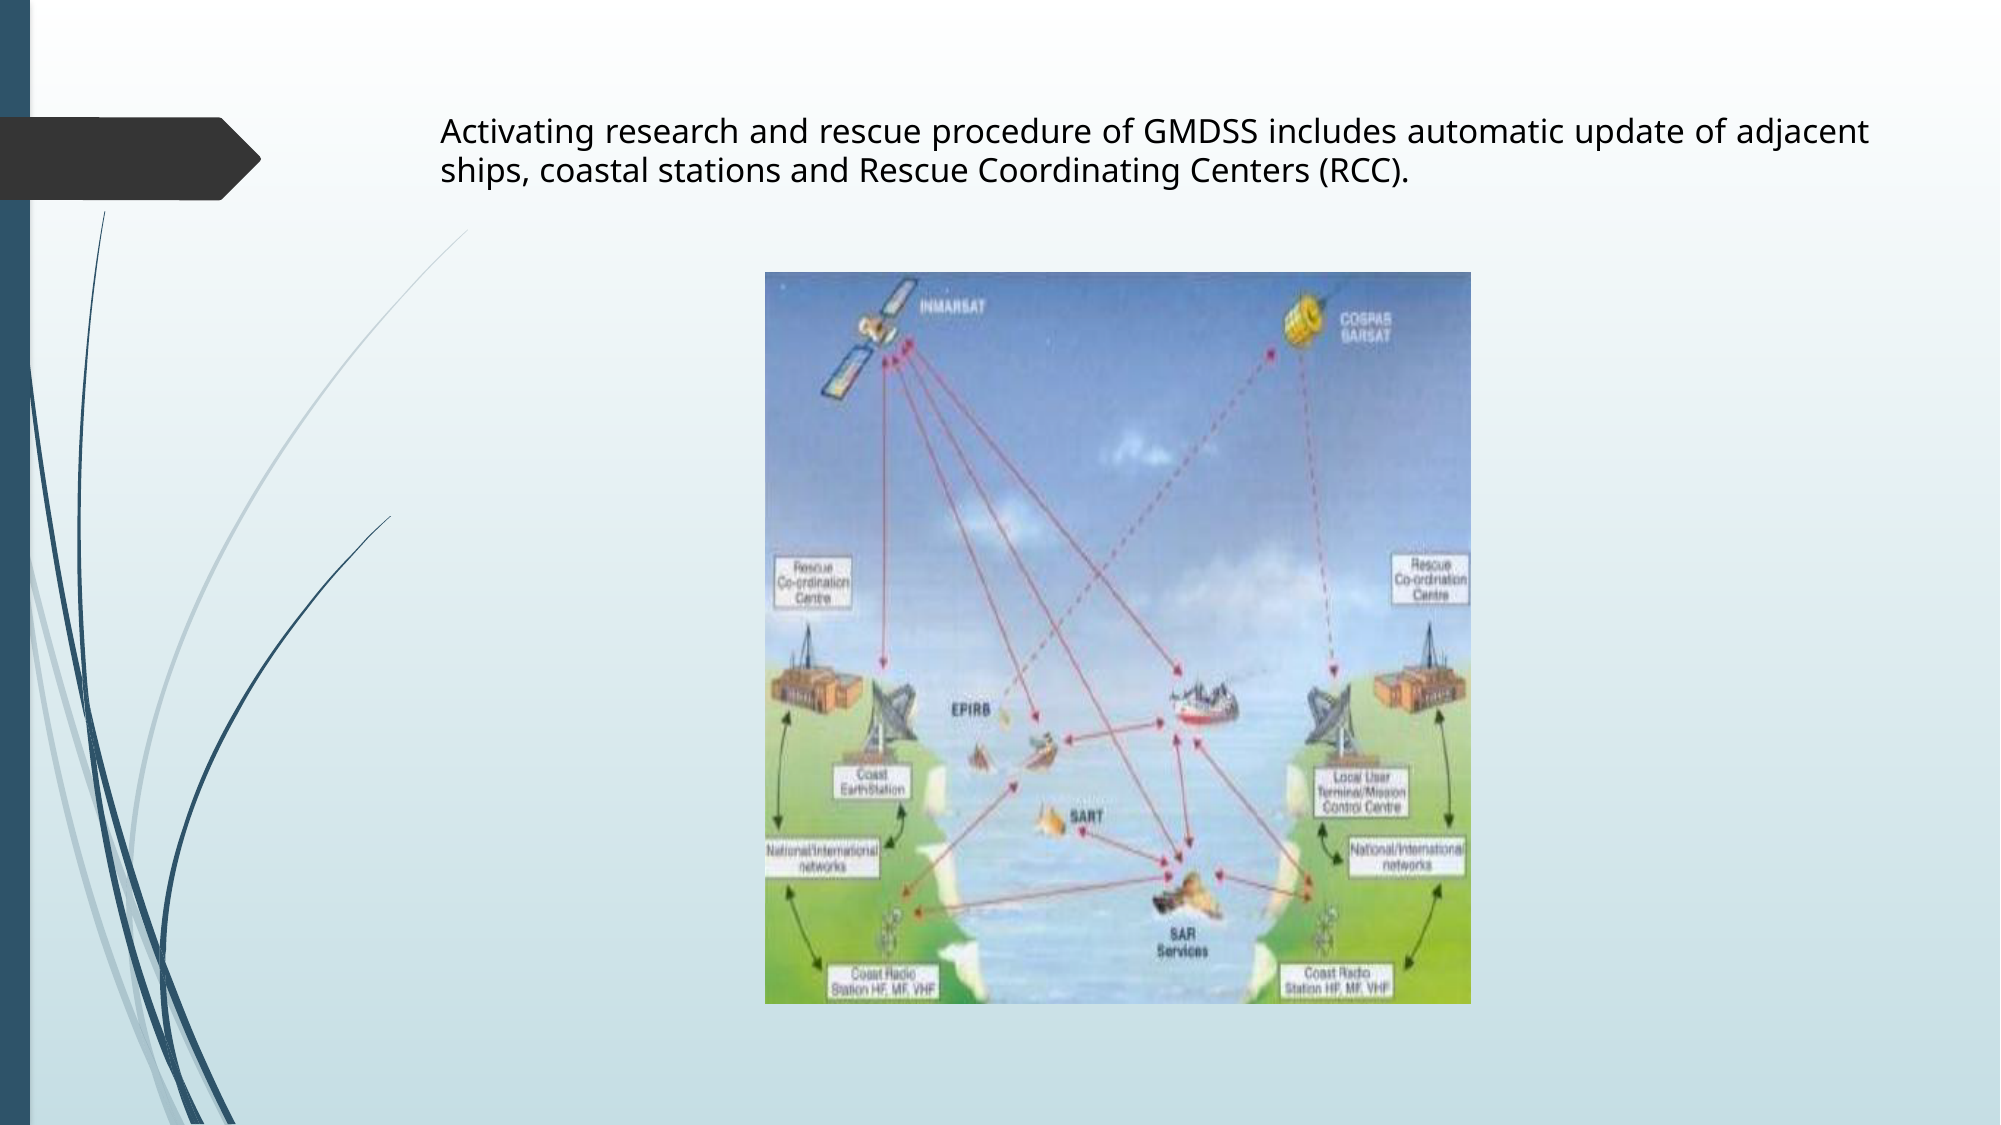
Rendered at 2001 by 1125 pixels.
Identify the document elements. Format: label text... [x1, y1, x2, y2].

title Activating research and rescue procedure of GMDSS includes automatic update of adjacent ships, coastal stations and Rescue Coordinating Centers (RCC). [425, 102, 1888, 313]
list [764, 272, 1472, 1004]
